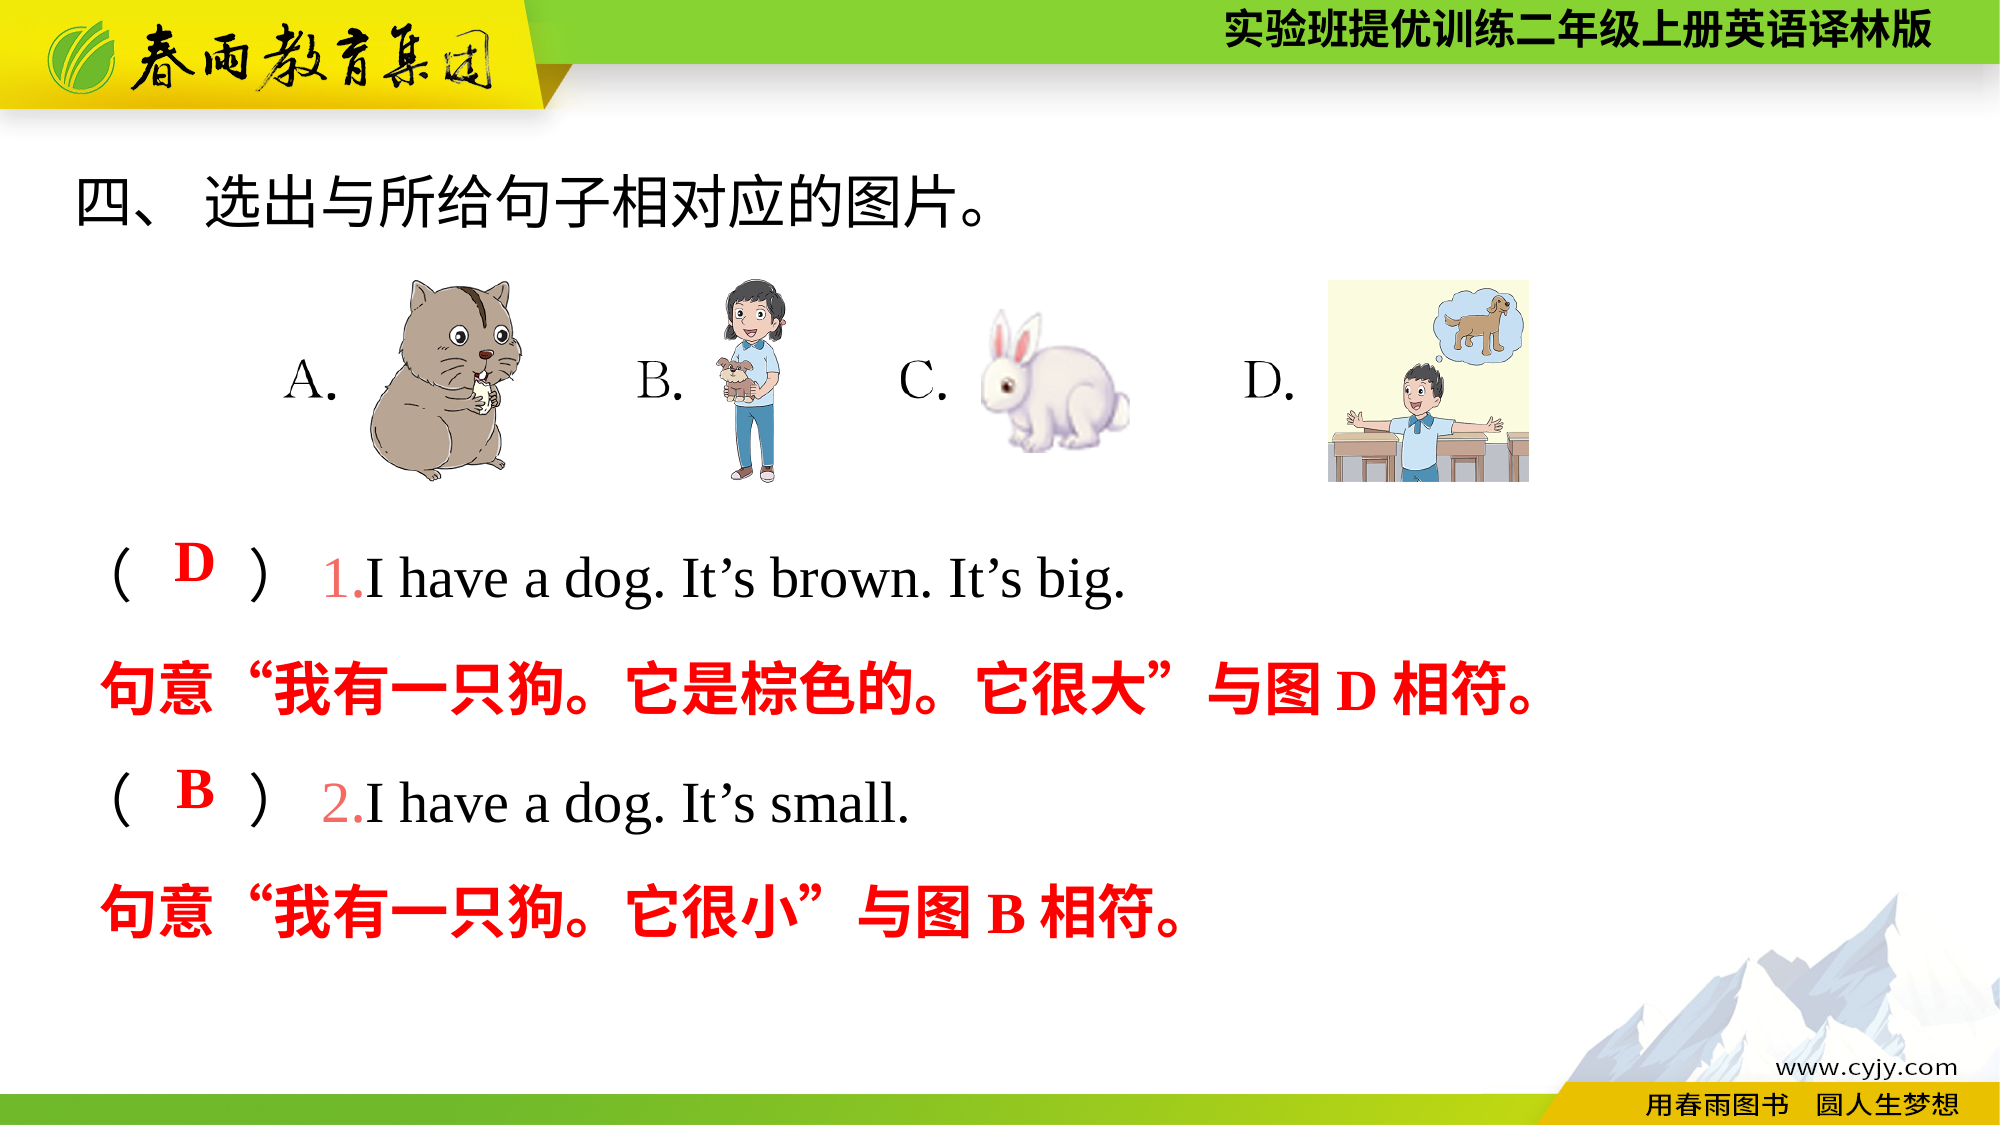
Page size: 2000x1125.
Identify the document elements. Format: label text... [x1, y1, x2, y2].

text_box 句意“我有一只狗。它很小”与图B相符。 [84, 832, 1969, 953]
text_box 句意“我有一只狗。它是棕色的。它很大”与图D相符。 [84, 609, 1969, 730]
picture [0, 0, 2000, 1125]
text_box B [161, 742, 231, 828]
text_box D [159, 515, 232, 600]
list 四、 选出与所给句子相对应的图片。 （ ）1.I have a dog. It’s brown. It’s big. （ ）2.I have a dog. It’s small. [59, 122, 1944, 850]
